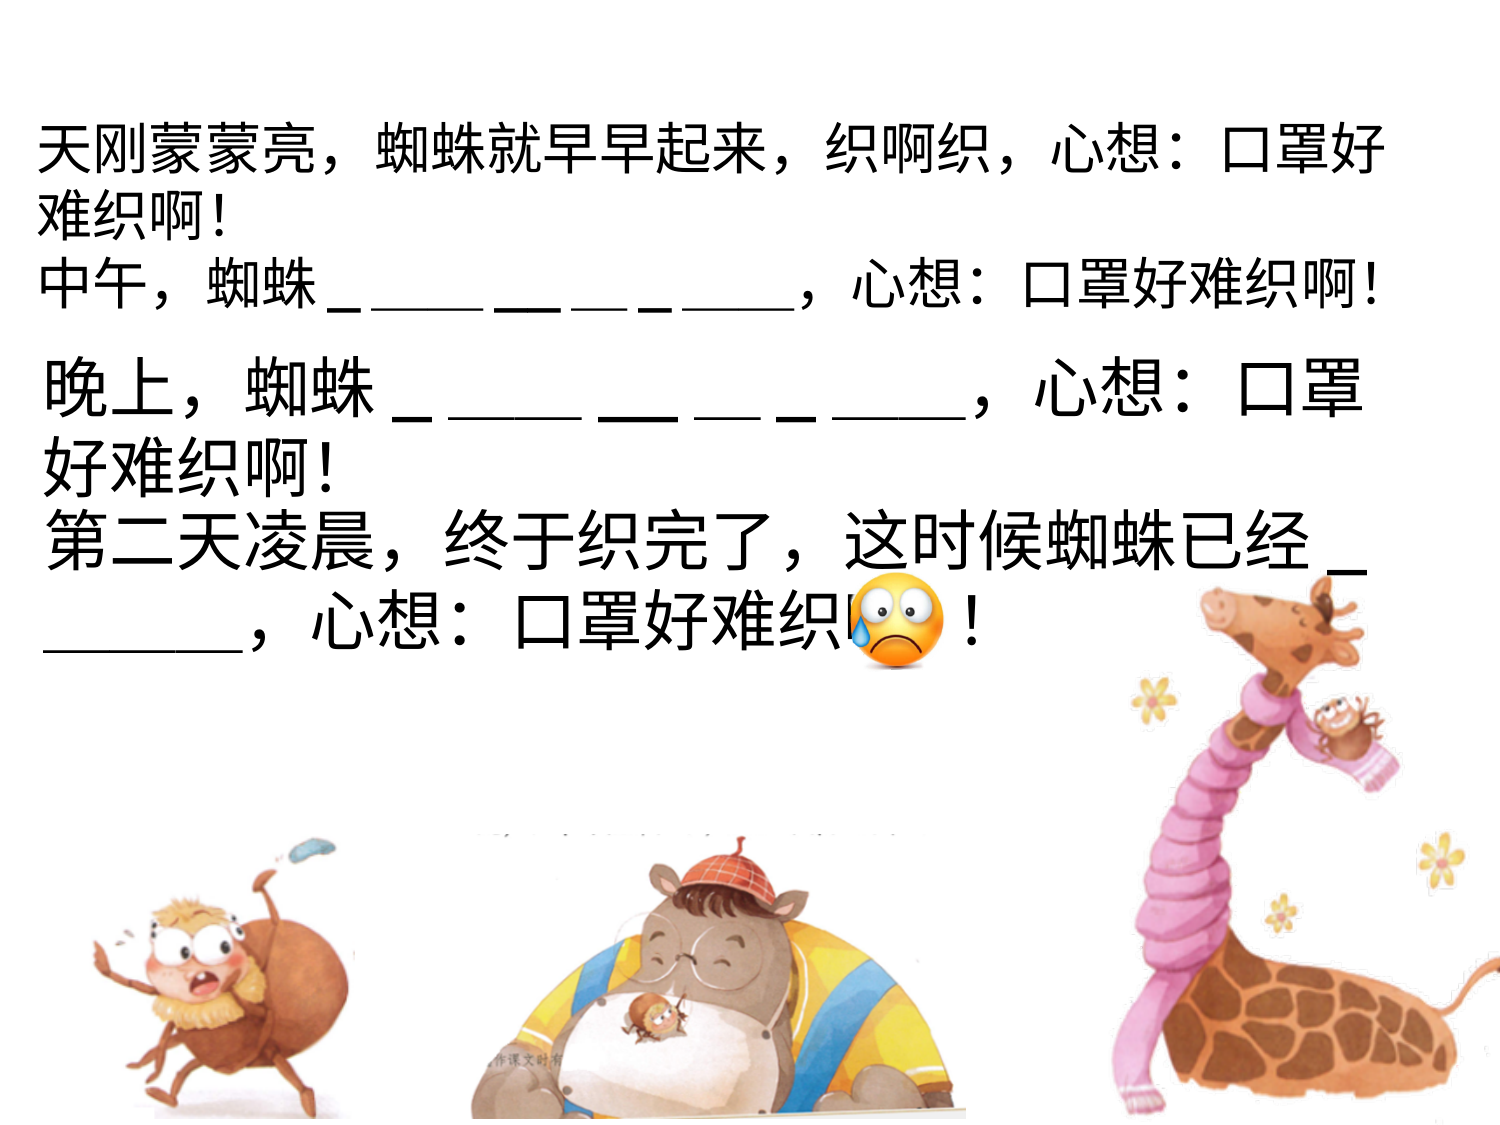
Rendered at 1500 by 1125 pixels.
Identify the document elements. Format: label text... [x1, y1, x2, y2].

text_box 第二天凌晨，终于织完了，这时候蜘蛛已经_＿＿＿，心想：口罩好难织啊 ！ [28, 491, 1440, 712]
text_box 晚上，蜘蛛_＿＿__＿_＿＿，心想：口罩好难织啊！ [28, 338, 1422, 491]
picture [466, 834, 966, 1119]
picture [1092, 566, 1500, 1125]
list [52, 795, 355, 1119]
picture [844, 566, 950, 674]
title 天刚蒙蒙亮，蜘蛛就早早起来，织啊织，心想：口罩好难织啊！ 中午，蜘蛛_＿＿__＿_＿＿，心想：口罩好难织啊！ [21, 101, 1429, 492]
